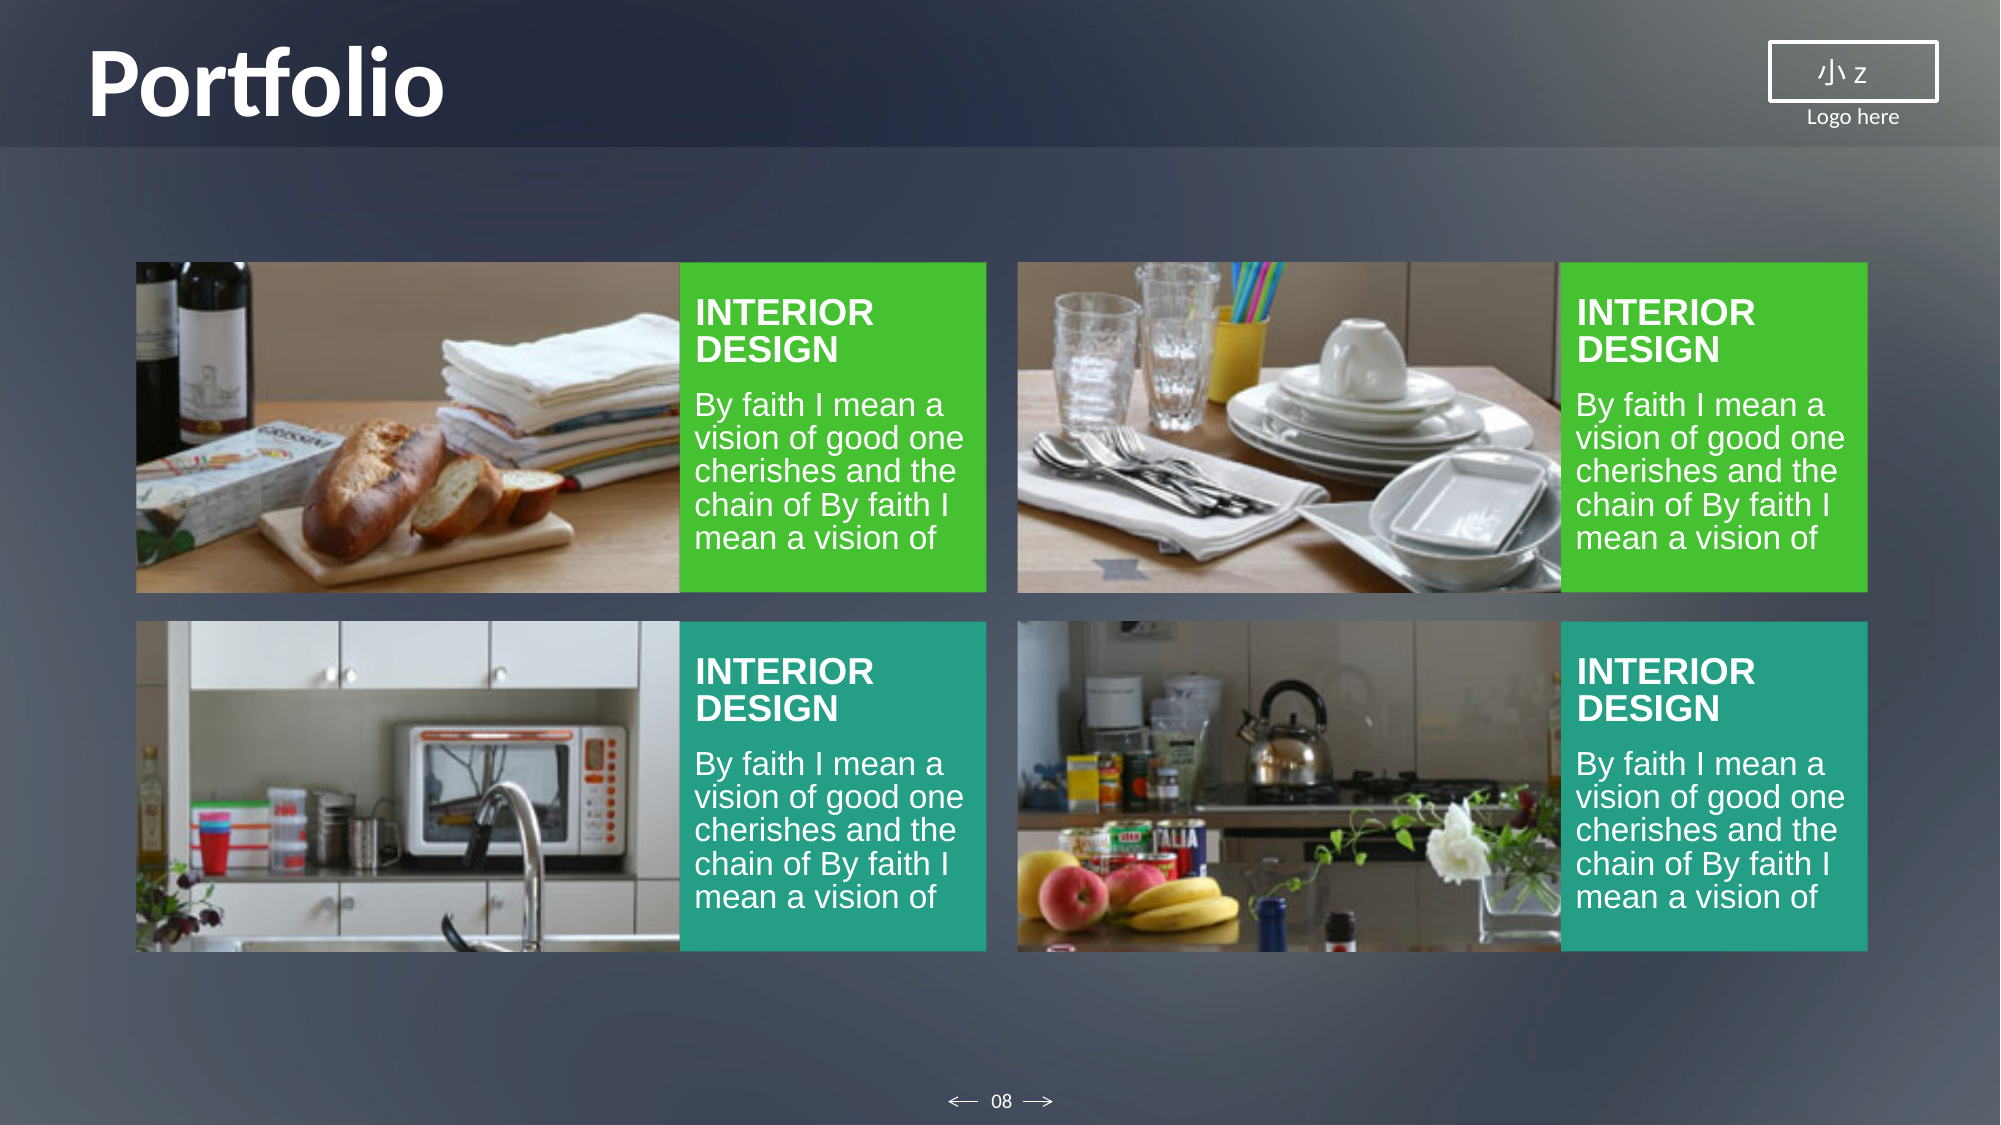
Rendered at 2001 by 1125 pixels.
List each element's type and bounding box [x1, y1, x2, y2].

picture [0, 0, 2000, 1125]
text_box [947, 1079, 1054, 1123]
text_box [1769, 41, 1938, 138]
text_box [1562, 621, 1868, 952]
text_box [681, 621, 987, 952]
text_box [682, 262, 987, 593]
text_box [1563, 262, 1868, 593]
